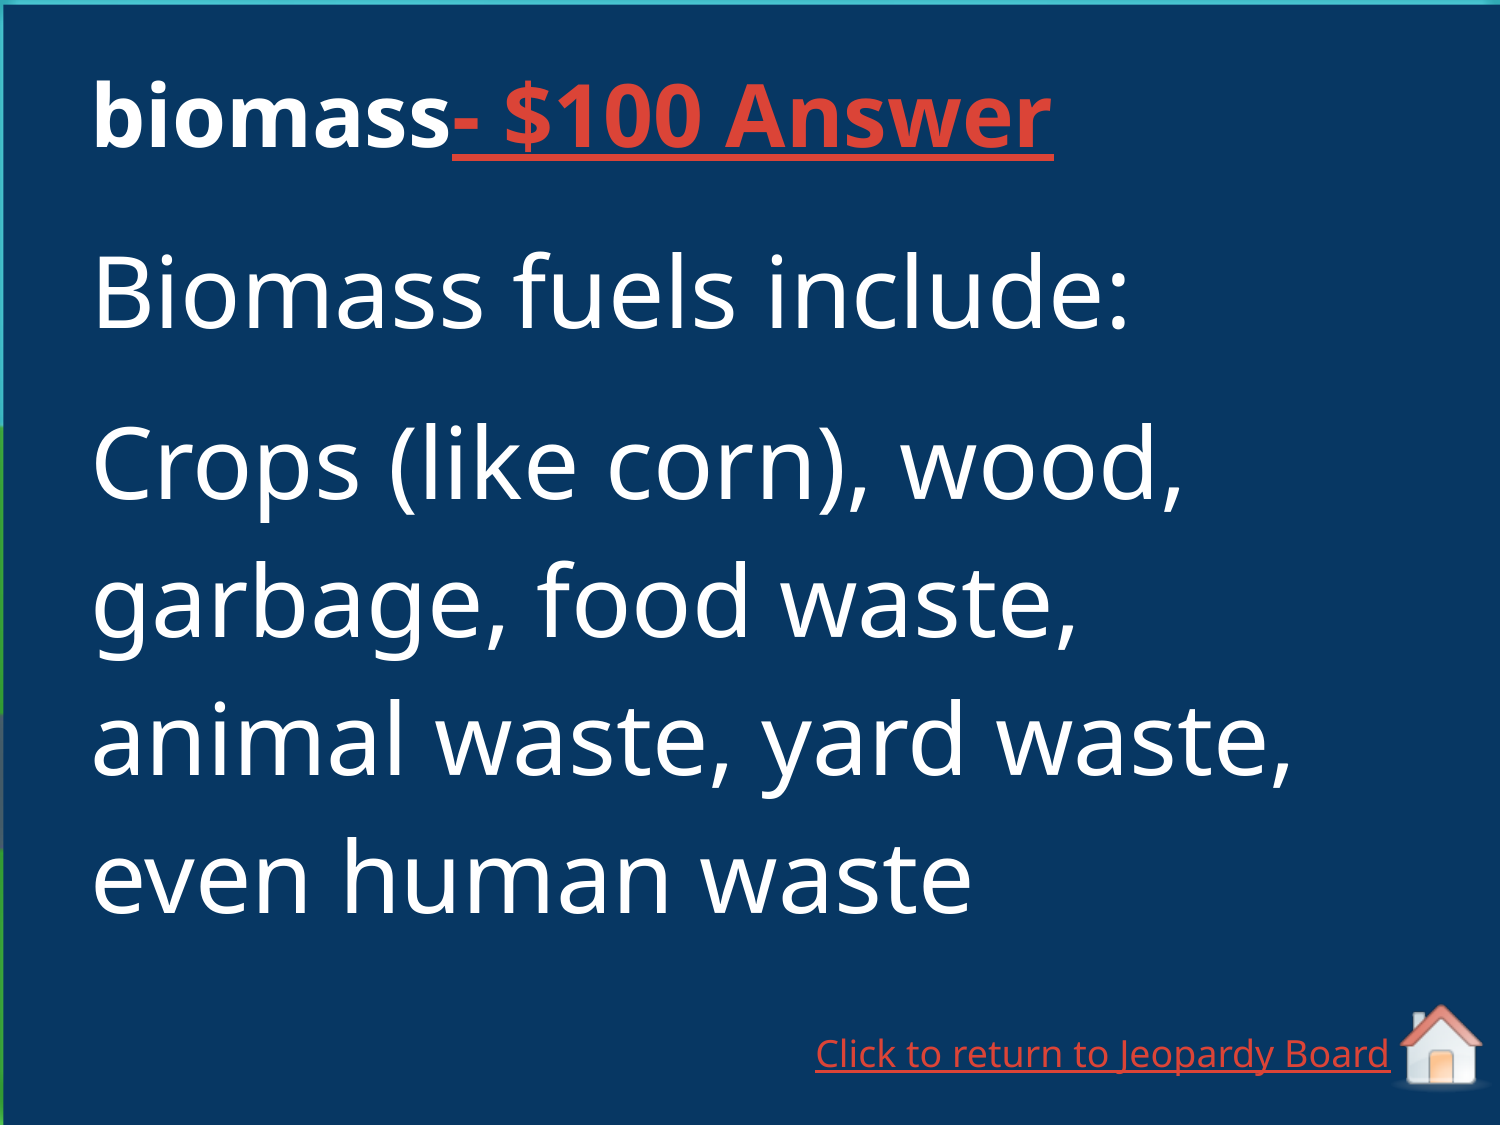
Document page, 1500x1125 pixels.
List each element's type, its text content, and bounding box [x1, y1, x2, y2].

picture [0, 0, 1500, 1125]
list Biomass fuels include: Crops (like corn), wood, garbage, food waste, animal waste, yard waste, even human waste [75, 169, 1425, 976]
title biomass- $100 Answer [75, 45, 1425, 169]
picture [1391, 993, 1492, 1095]
text_box [3, 4, 1500, 1125]
text_box Click to return to Jeopardy Board [790, 993, 1416, 1117]
